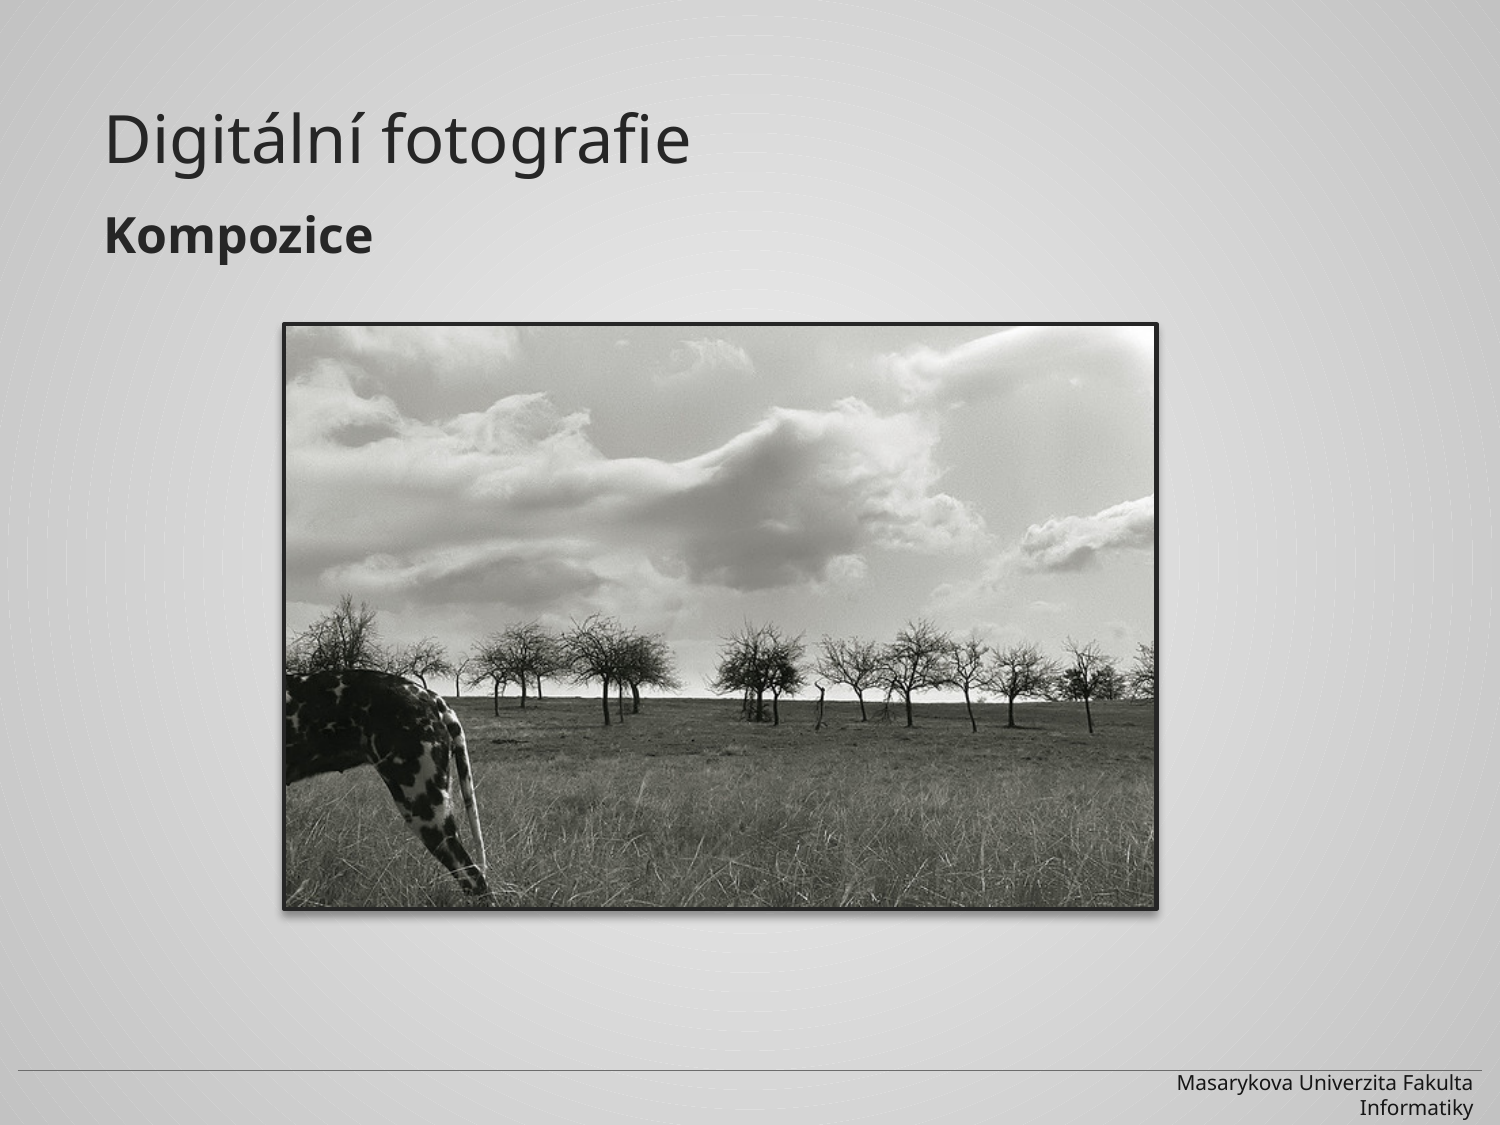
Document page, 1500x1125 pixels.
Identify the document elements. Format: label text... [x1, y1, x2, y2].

text_box Digitální fotografie [88, 89, 1436, 196]
picture [286, 325, 1155, 908]
footer Masarykova Univerzita Fakulta Informatiky [1092, 1065, 1489, 1125]
text_box Kompozice [88, 196, 1436, 271]
